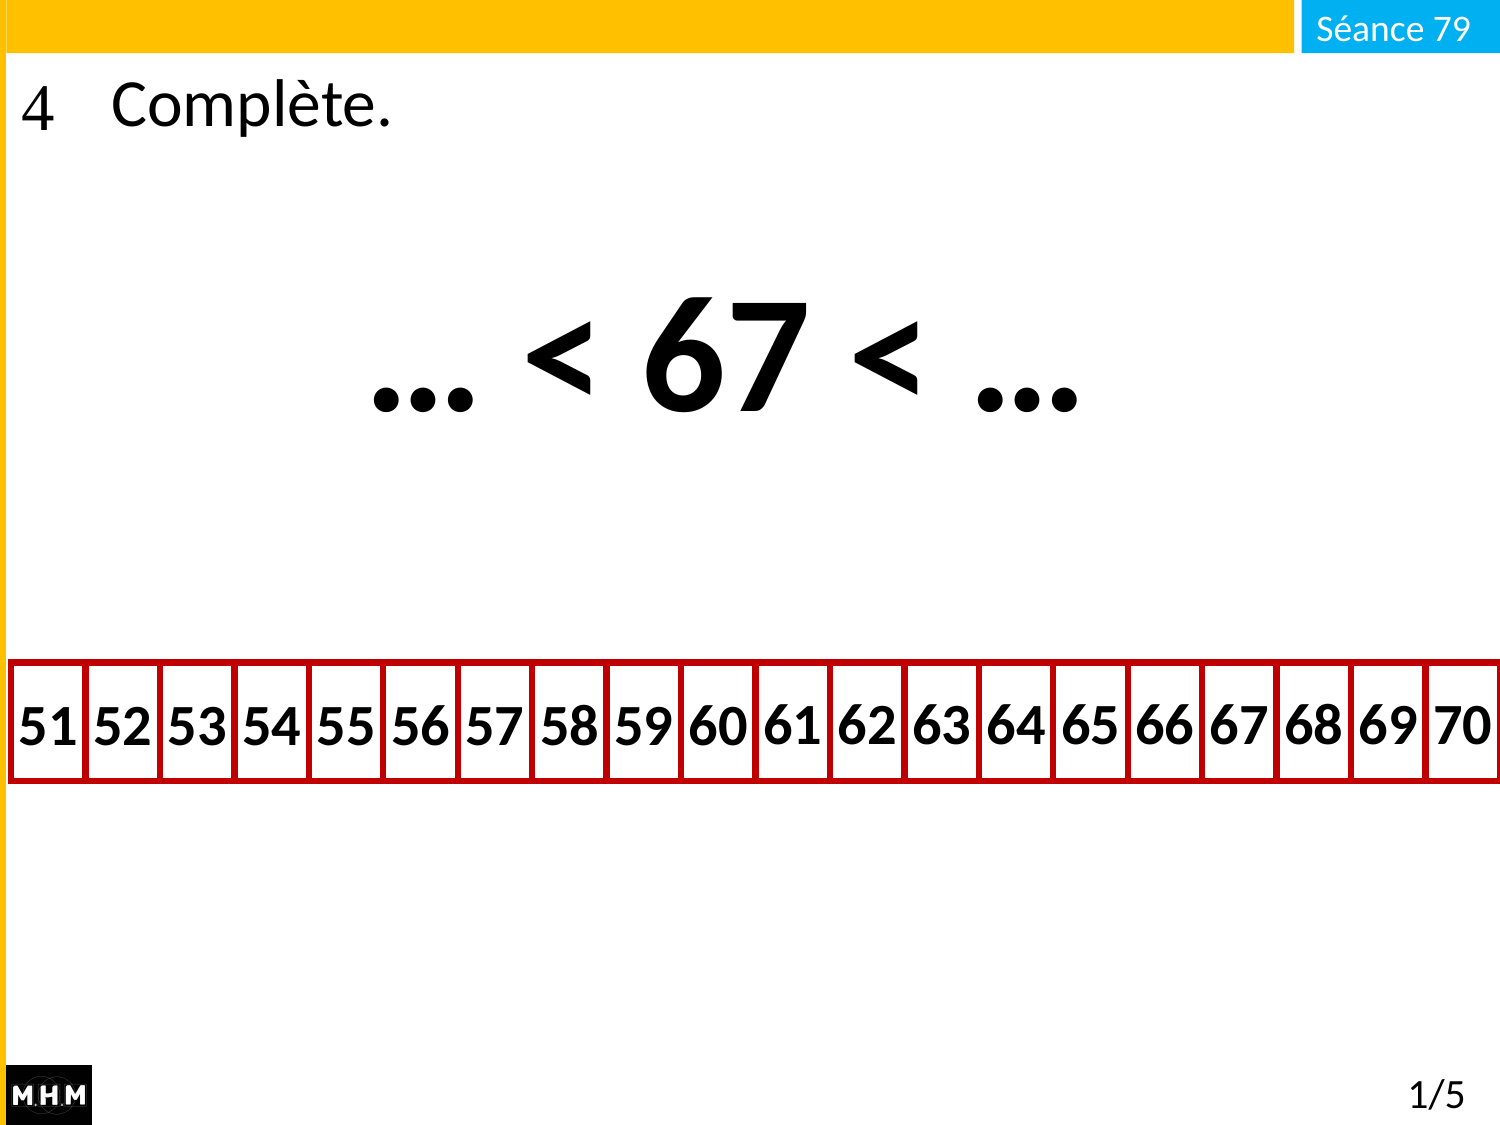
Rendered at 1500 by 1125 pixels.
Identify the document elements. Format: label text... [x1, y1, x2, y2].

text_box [755, 662, 1500, 781]
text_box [11, 662, 756, 782]
picture [6, 1065, 92, 1125]
text_box … < 67 < … [348, 237, 1105, 453]
title Complète. [96, 60, 1391, 149]
list 1/5 [1373, 1064, 1500, 1125]
